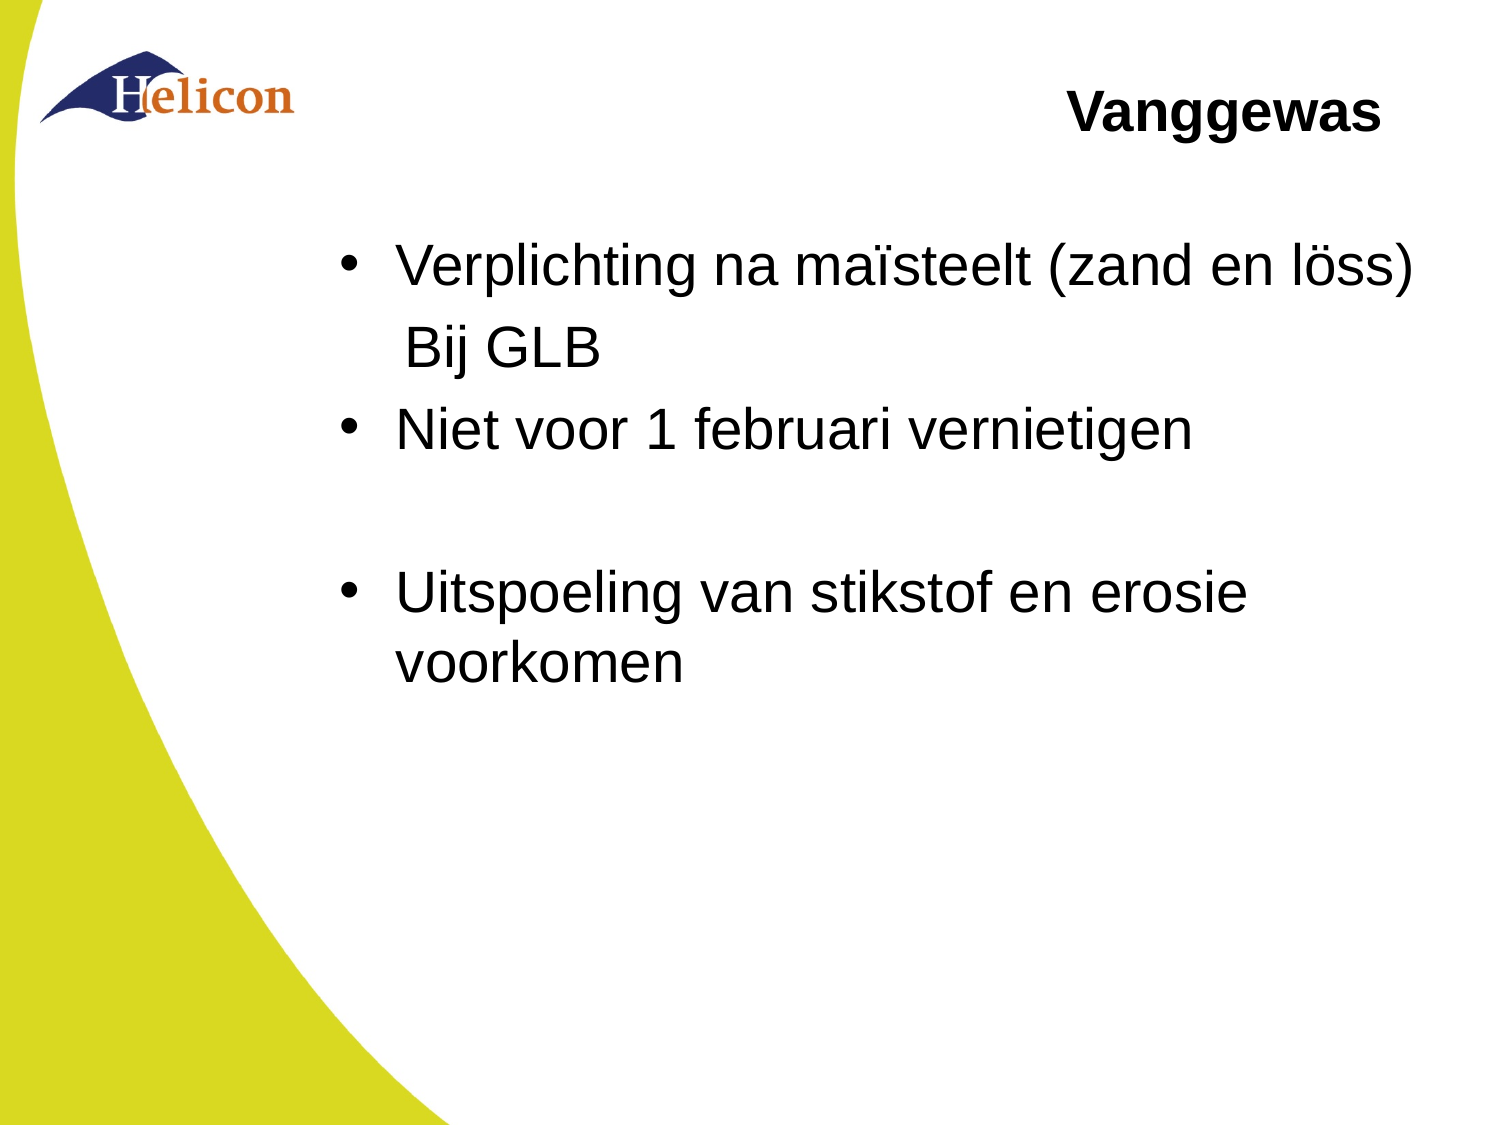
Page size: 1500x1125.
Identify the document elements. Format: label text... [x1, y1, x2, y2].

list Verplichting na maïsteelt (zand en löss) Bij GLB Niet voor 1 februari vernietigen Uitspoeling van stikstof en erosie voorkomen [324, 219, 1447, 1029]
title Vanggewas [324, 54, 1415, 161]
picture [0, 0, 1500, 1125]
